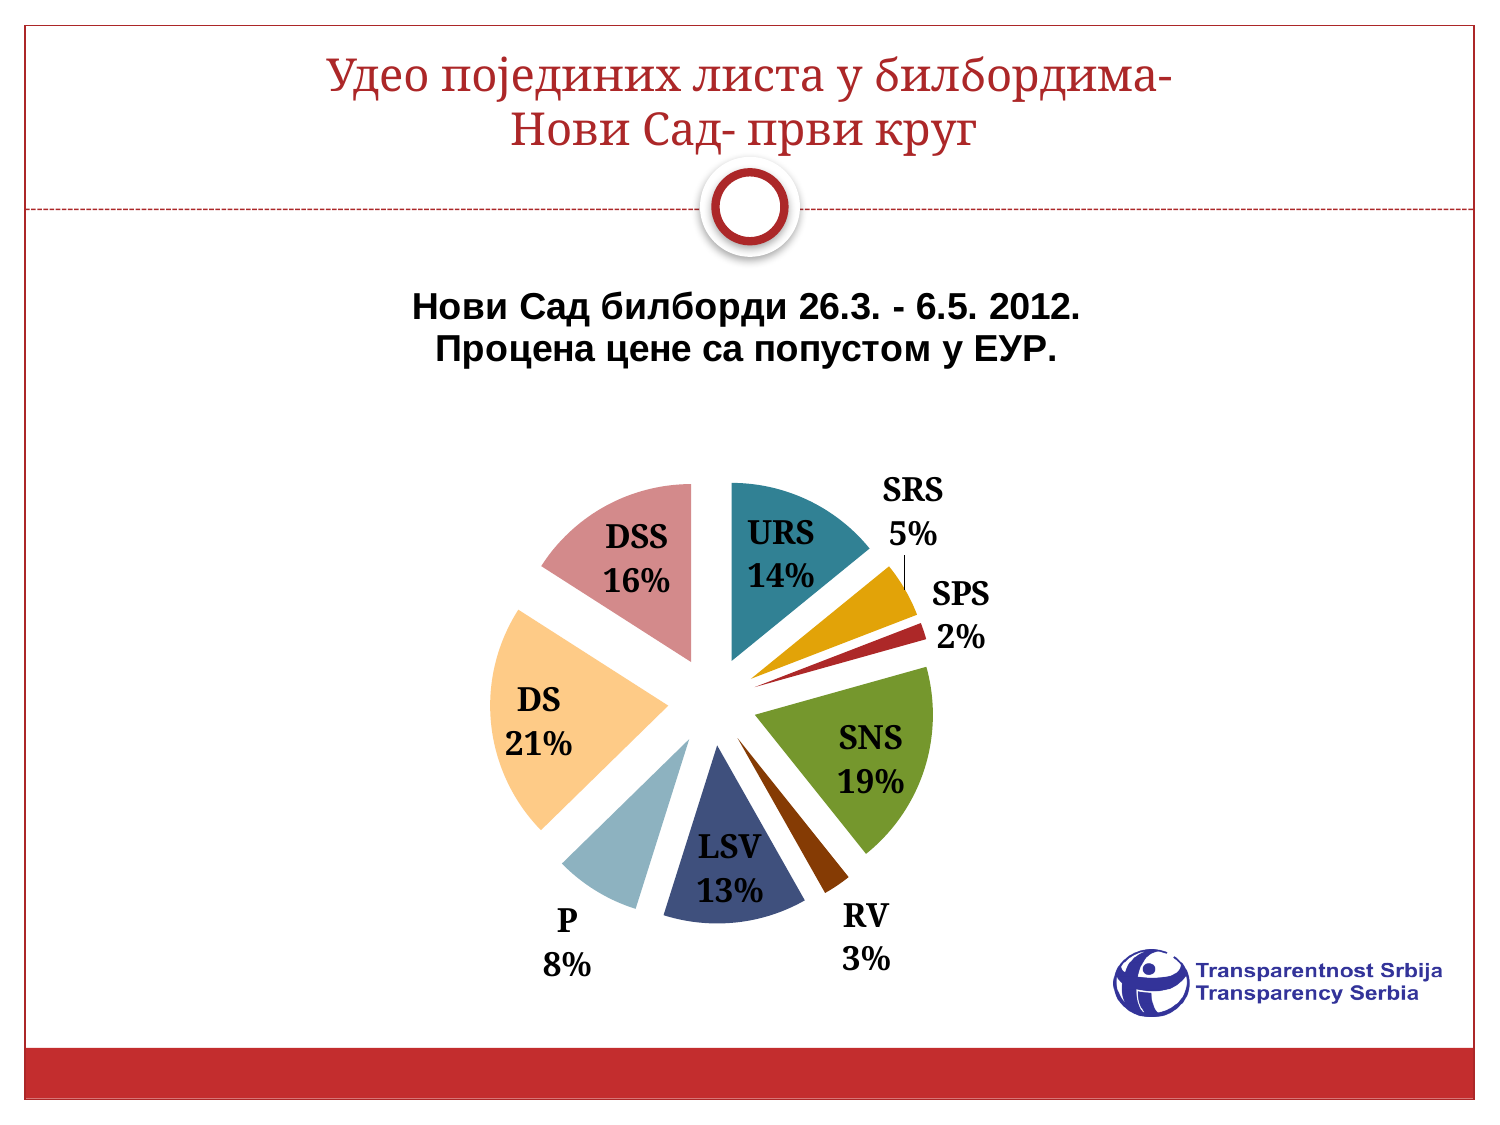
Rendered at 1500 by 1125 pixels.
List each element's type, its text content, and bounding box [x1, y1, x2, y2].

title Удео појединих листа у билбордима- Нови Сад- први круг [49, 37, 1450, 162]
chart [49, 250, 1445, 1036]
